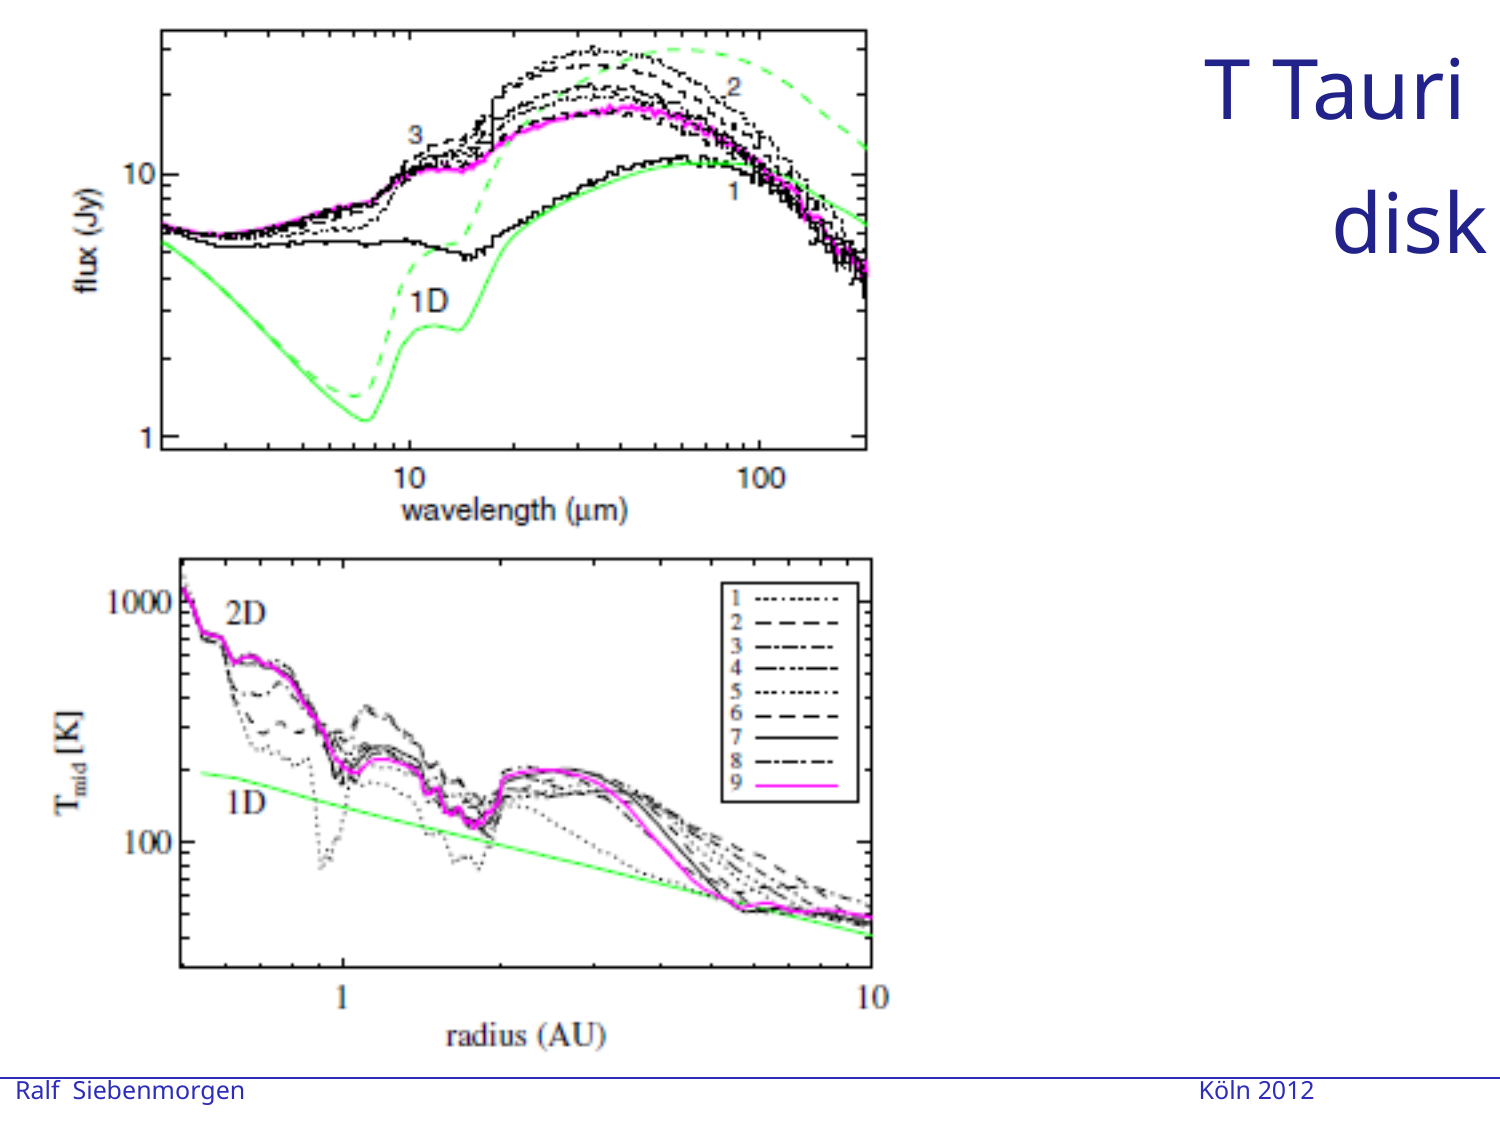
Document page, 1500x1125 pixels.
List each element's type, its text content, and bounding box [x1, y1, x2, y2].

picture [17, 6, 951, 1071]
text_box T Tauri disk [1033, 0, 1489, 268]
